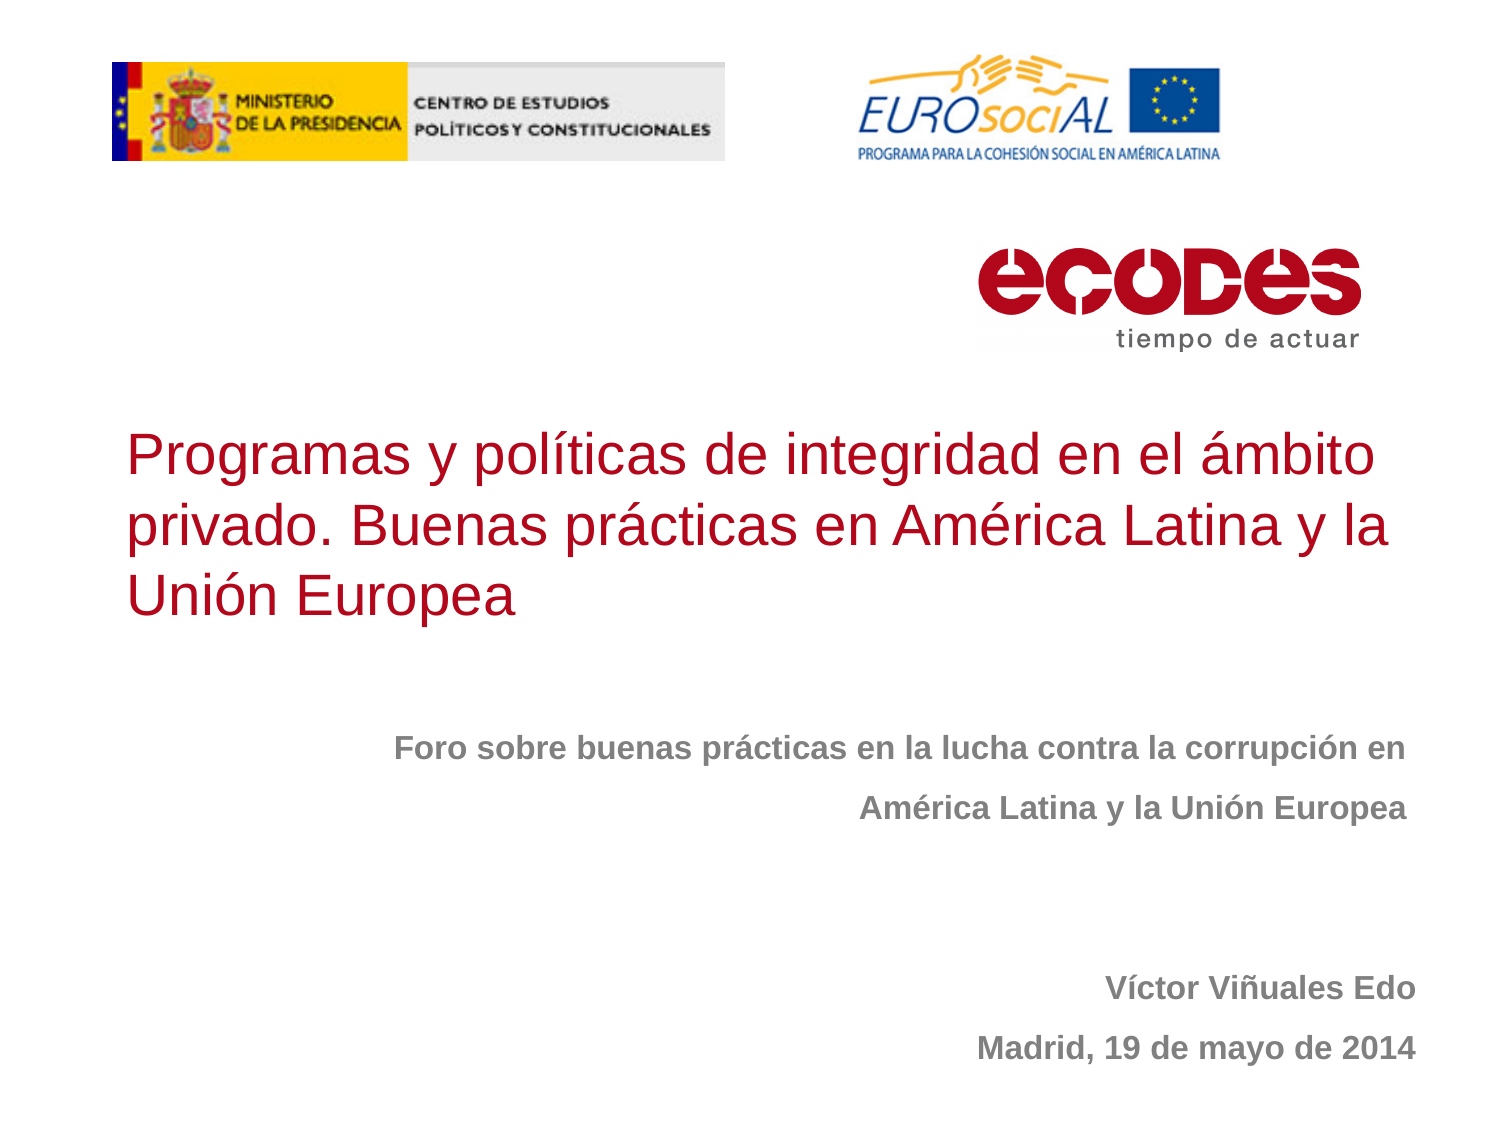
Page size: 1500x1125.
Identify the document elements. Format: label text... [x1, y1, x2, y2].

picture [111, 61, 725, 162]
picture [856, 54, 1223, 162]
picture [974, 243, 1365, 352]
text_box Programas y políticas de integridad en el ámbito privado. Buenas prácticas en América Latina y la Unión Europea Foro sobre buenas prácticas en la lucha contra la corrupción en América Latina y la Unión Europea Víctor Viñuales Edo Madrid, 19 de mayo de 2014 [112, 408, 1432, 1074]
